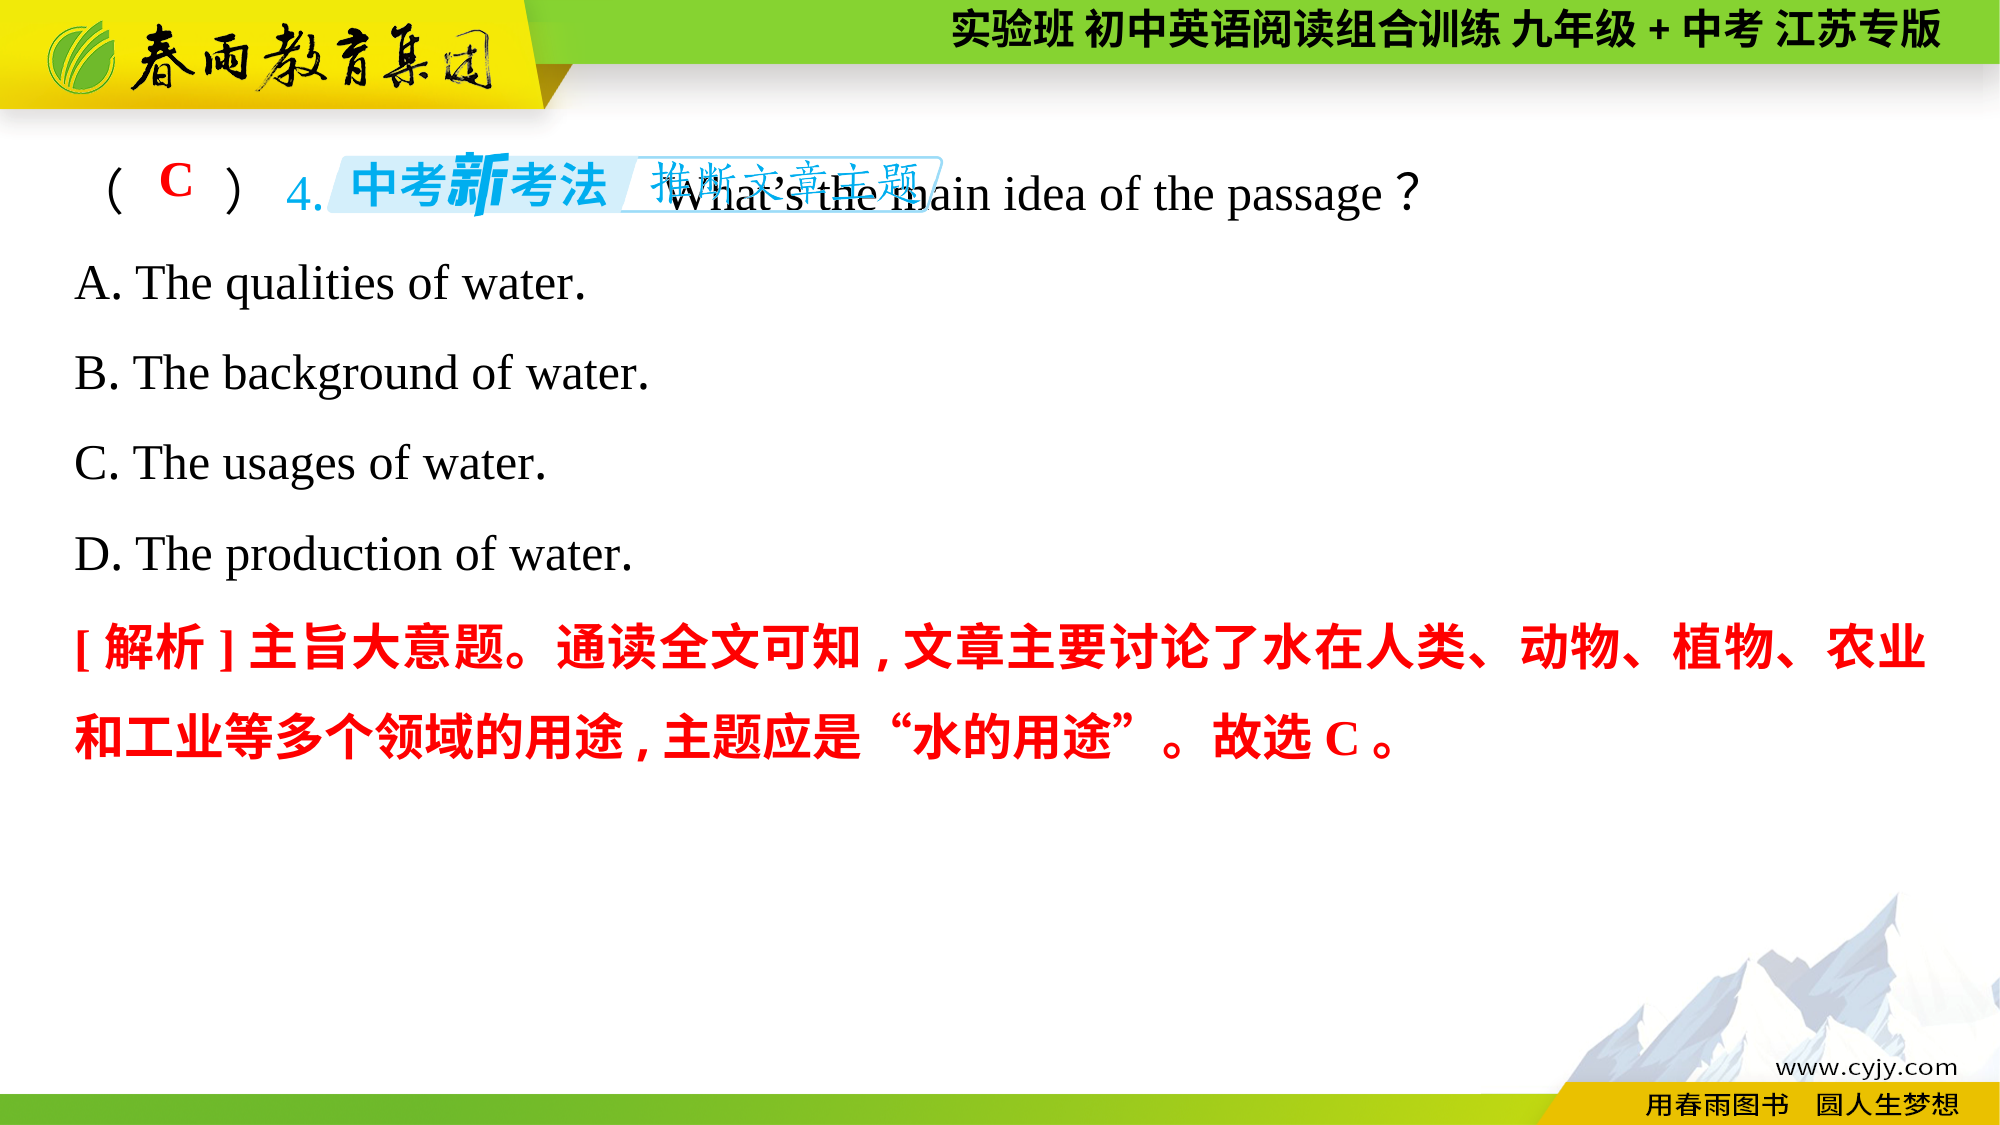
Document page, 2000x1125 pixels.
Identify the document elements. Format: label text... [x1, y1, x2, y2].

list （ ）4. What’s the main idea of the passage？ A. The qualities of water. B. The background of water. C. The usages of water. D. The production of water. [59, 122, 1944, 577]
text_box [解析]主旨大意题。通读全文可知,文章主要讨论了水在人类、动物、植物、农业和工业等多个领域的用途,主题应是“水的用途”。故选C。 [59, 577, 1944, 773]
picture [0, 0, 2000, 1125]
text_box C [143, 138, 210, 214]
